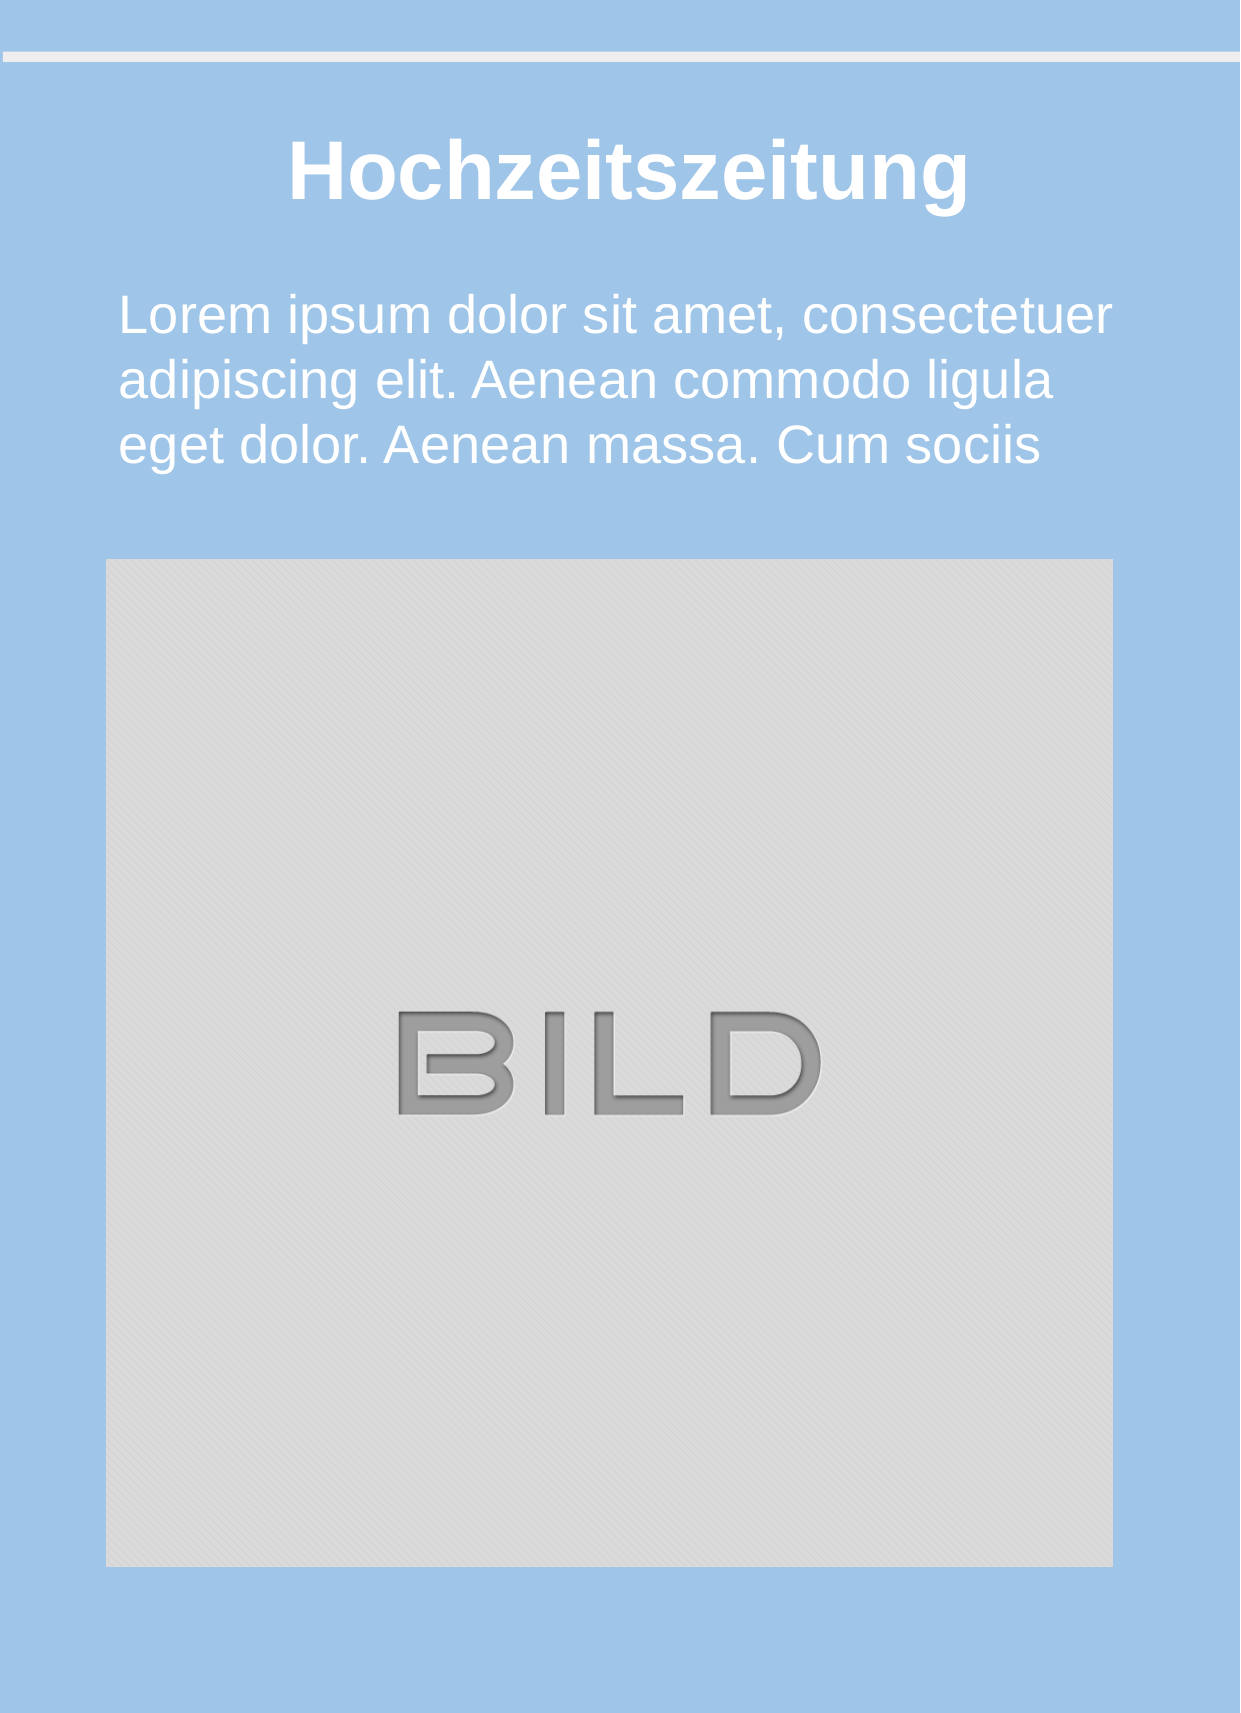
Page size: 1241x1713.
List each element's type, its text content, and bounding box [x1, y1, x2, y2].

text_box Lorem ipsum dolor sit amet, consectetuer adipiscing elit. Aenean commodo ligula eget dolor. Aenean massa. Cum sociis [115, 276, 1143, 488]
text_box Hochzeitszeitung [115, 112, 1143, 232]
picture [106, 559, 1113, 1568]
text_box [2, 51, 1241, 62]
